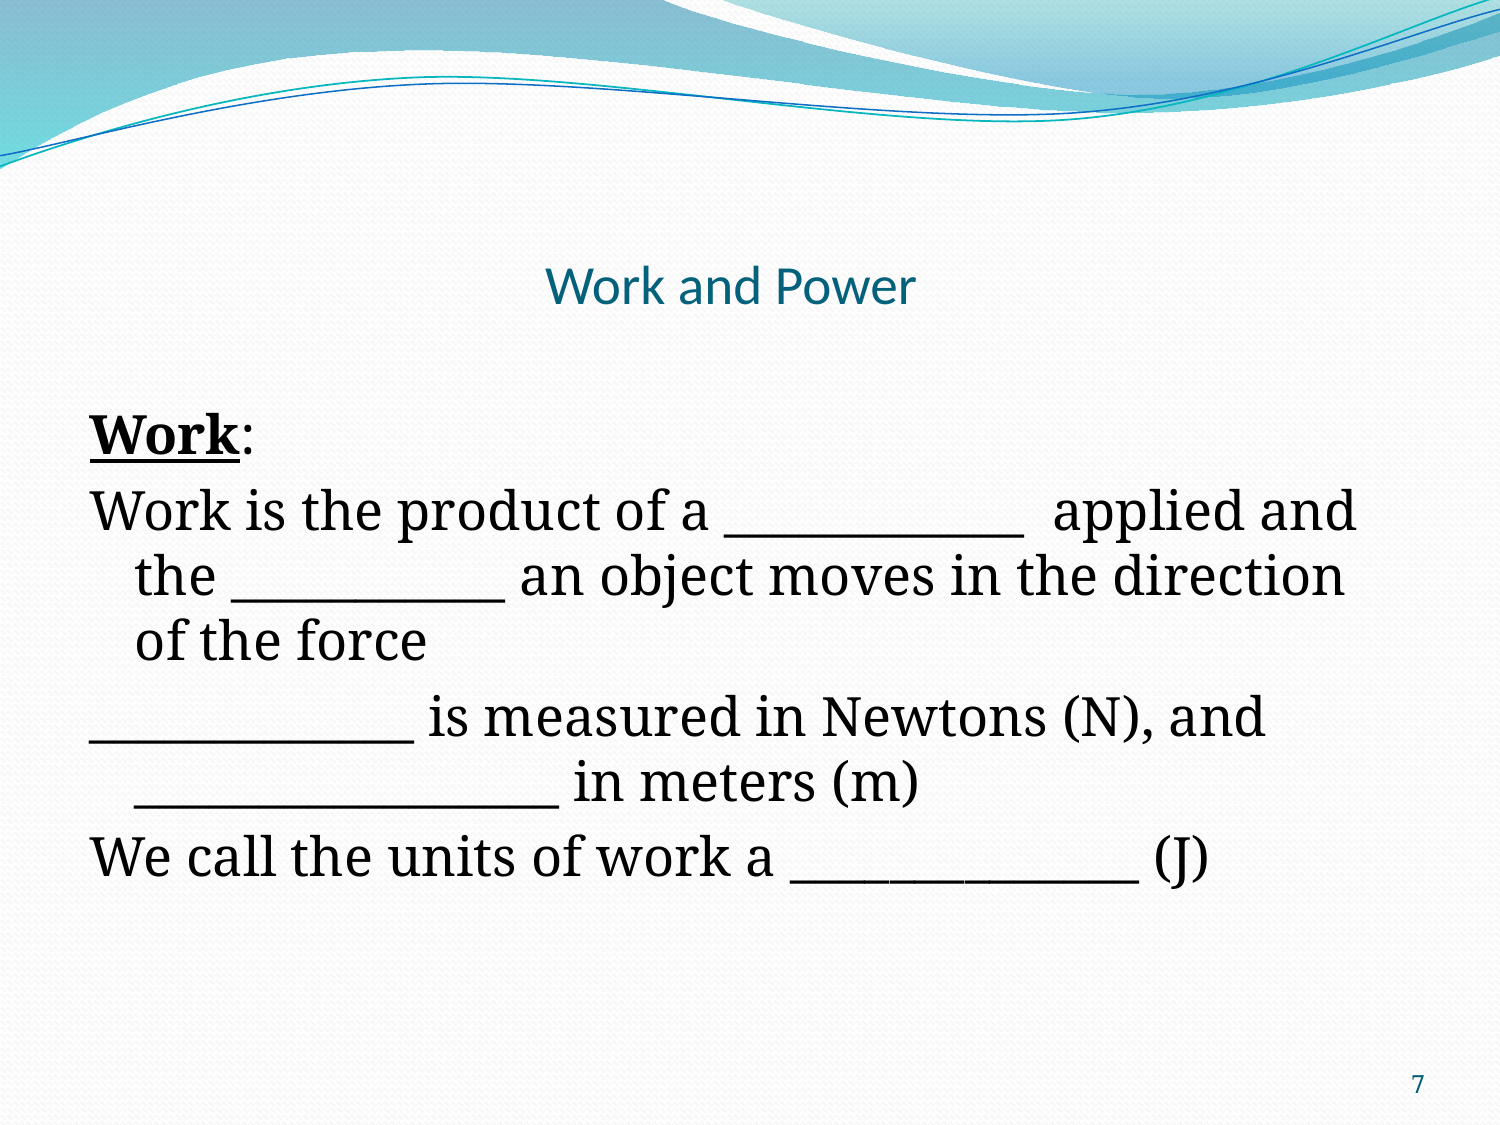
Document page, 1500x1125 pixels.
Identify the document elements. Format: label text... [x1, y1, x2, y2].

title Work and Power [387, 174, 1075, 316]
list Work: Work is the product of a ____________ applied and the ___________ an object moves in the direction of the force _____________ is measured in Newtons (N), and _________________ in meters (m) We call the units of work a ______________ (J) [75, 317, 1425, 1038]
slide_number 7 [1299, 1042, 1425, 1103]
